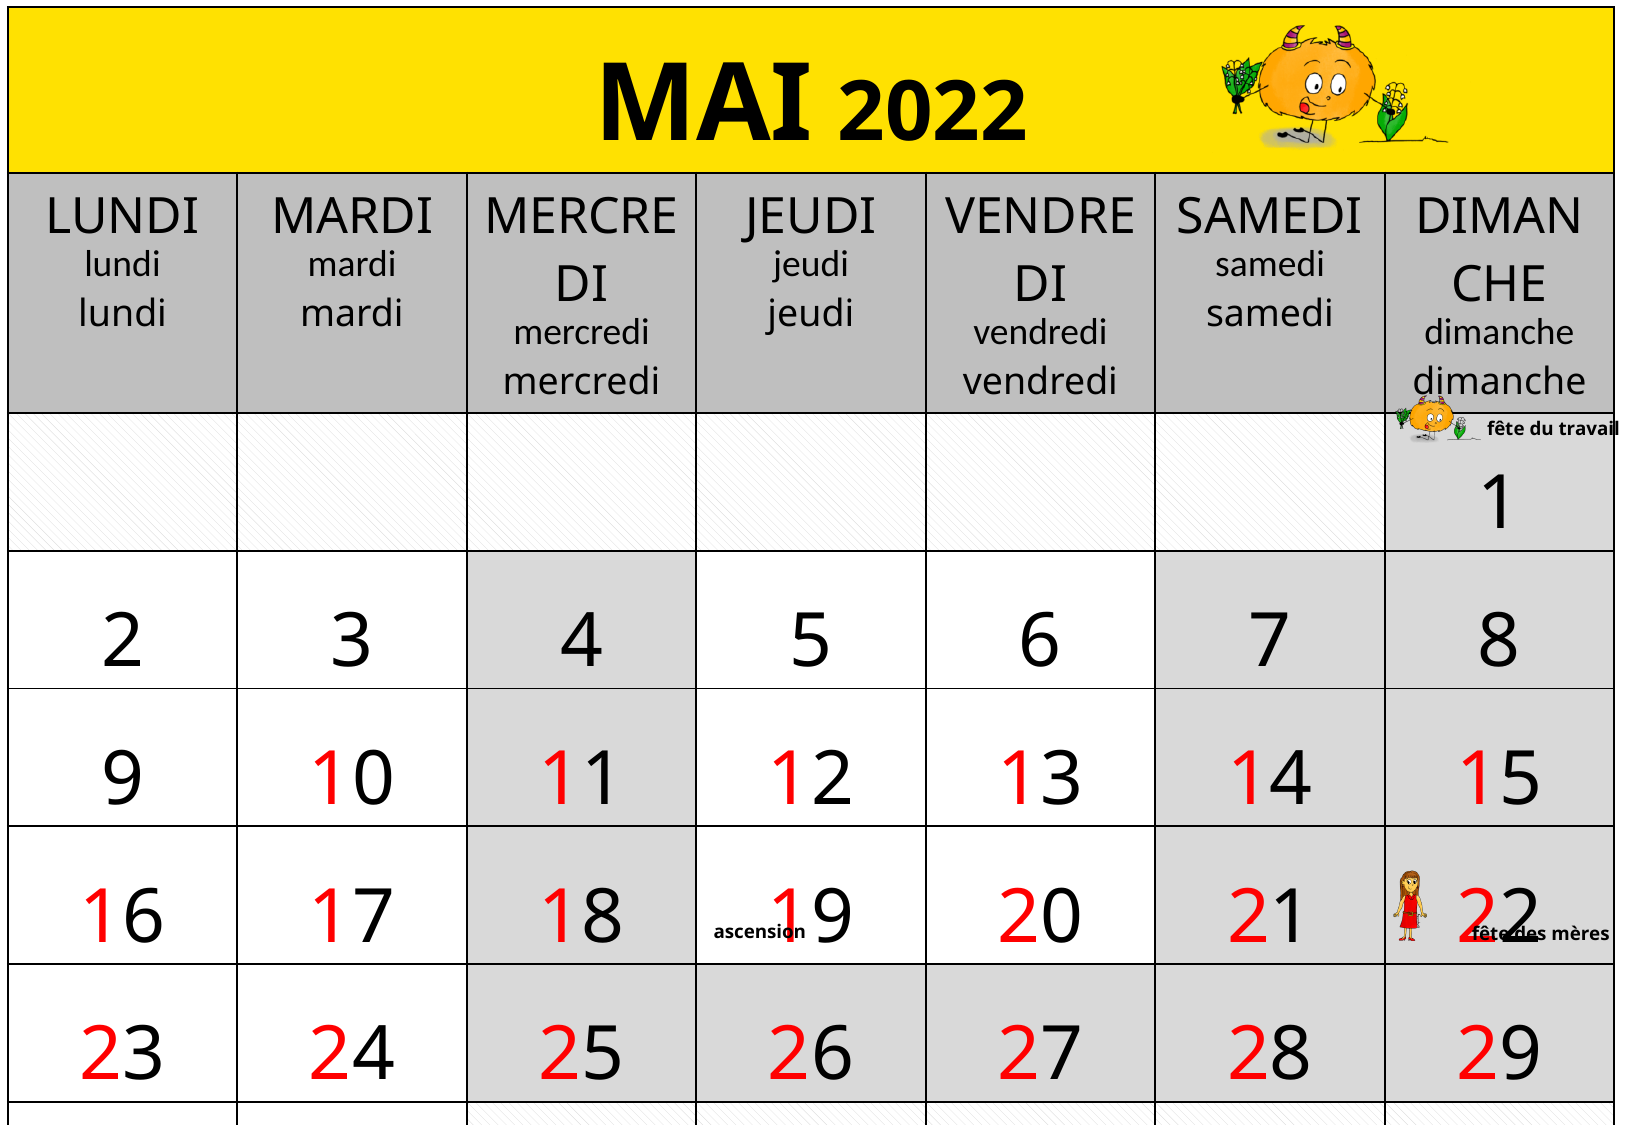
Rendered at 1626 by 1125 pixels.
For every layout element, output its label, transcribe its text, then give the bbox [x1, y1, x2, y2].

table_cell 20 [927, 827, 1154, 963]
table_cell 30 [9, 1103, 236, 1125]
text_box fête du travail [1494, 409, 1625, 447]
table_cell 16 [9, 827, 236, 963]
table_cell MARDI mardi mardi [238, 174, 466, 412]
table_cell 5 [697, 552, 925, 688]
table_cell 21 [1156, 827, 1384, 963]
table_cell DIMANCHE dimanche dimanche [1386, 174, 1613, 409]
picture [1391, 869, 1428, 941]
table_cell [238, 414, 466, 550]
table_cell [927, 414, 1154, 550]
table_cell 9 [9, 689, 236, 825]
table_cell [927, 1103, 1154, 1125]
table_cell 14 [1156, 689, 1384, 825]
table_cell [1386, 1103, 1613, 1125]
table_cell [1156, 414, 1384, 550]
table_cell [468, 1103, 695, 1125]
table_cell 1 [1386, 447, 1613, 550]
table_cell LUNDI lundi lundi [9, 174, 236, 412]
table_cell 22 [1386, 827, 1613, 963]
table_cell 15 [1386, 689, 1613, 825]
table_cell 18 [468, 827, 695, 963]
text_box ascension [698, 912, 829, 950]
table_cell 6 [927, 552, 1154, 688]
table_cell 29 [1386, 965, 1613, 1101]
table_cell [697, 414, 925, 550]
table_cell [1156, 1103, 1384, 1125]
table_cell MERCREDI mercredi mercredi [468, 174, 695, 412]
table_cell 26 [697, 965, 925, 1101]
table_cell [9, 414, 236, 550]
table_cell 17 [238, 827, 466, 963]
table_cell 7 [1156, 552, 1384, 688]
table_cell 13 [927, 689, 1154, 825]
table_cell 2 [9, 552, 236, 688]
table_cell 3 [238, 552, 466, 688]
table_cell 19 [697, 827, 925, 963]
table_cell SAMEDI samedi samedi [1156, 174, 1384, 412]
table_cell 8 [1386, 552, 1613, 688]
table_cell 10 [238, 689, 466, 825]
table_cell 28 [1156, 965, 1384, 1101]
table_cell 24 [238, 965, 466, 1101]
table_cell 25 [468, 965, 695, 1101]
table_cell [697, 1103, 925, 1125]
table_cell VENDREDI vendredi vendredi [927, 174, 1154, 412]
table_cell 23 [9, 965, 236, 1101]
table_cell 12 [697, 689, 925, 825]
table_header MAI 2022 [9, 8, 1613, 172]
table_cell 4 [468, 552, 695, 688]
picture [1209, 16, 1473, 162]
table_cell 11 [468, 689, 695, 825]
table_cell 27 [927, 965, 1154, 1101]
table_cell [468, 414, 695, 550]
text_box fête des mères [1446, 914, 1625, 952]
table_cell JEUDI jeudi jeudi [697, 174, 925, 412]
table_cell 31 [238, 1103, 466, 1125]
picture [1390, 392, 1490, 447]
